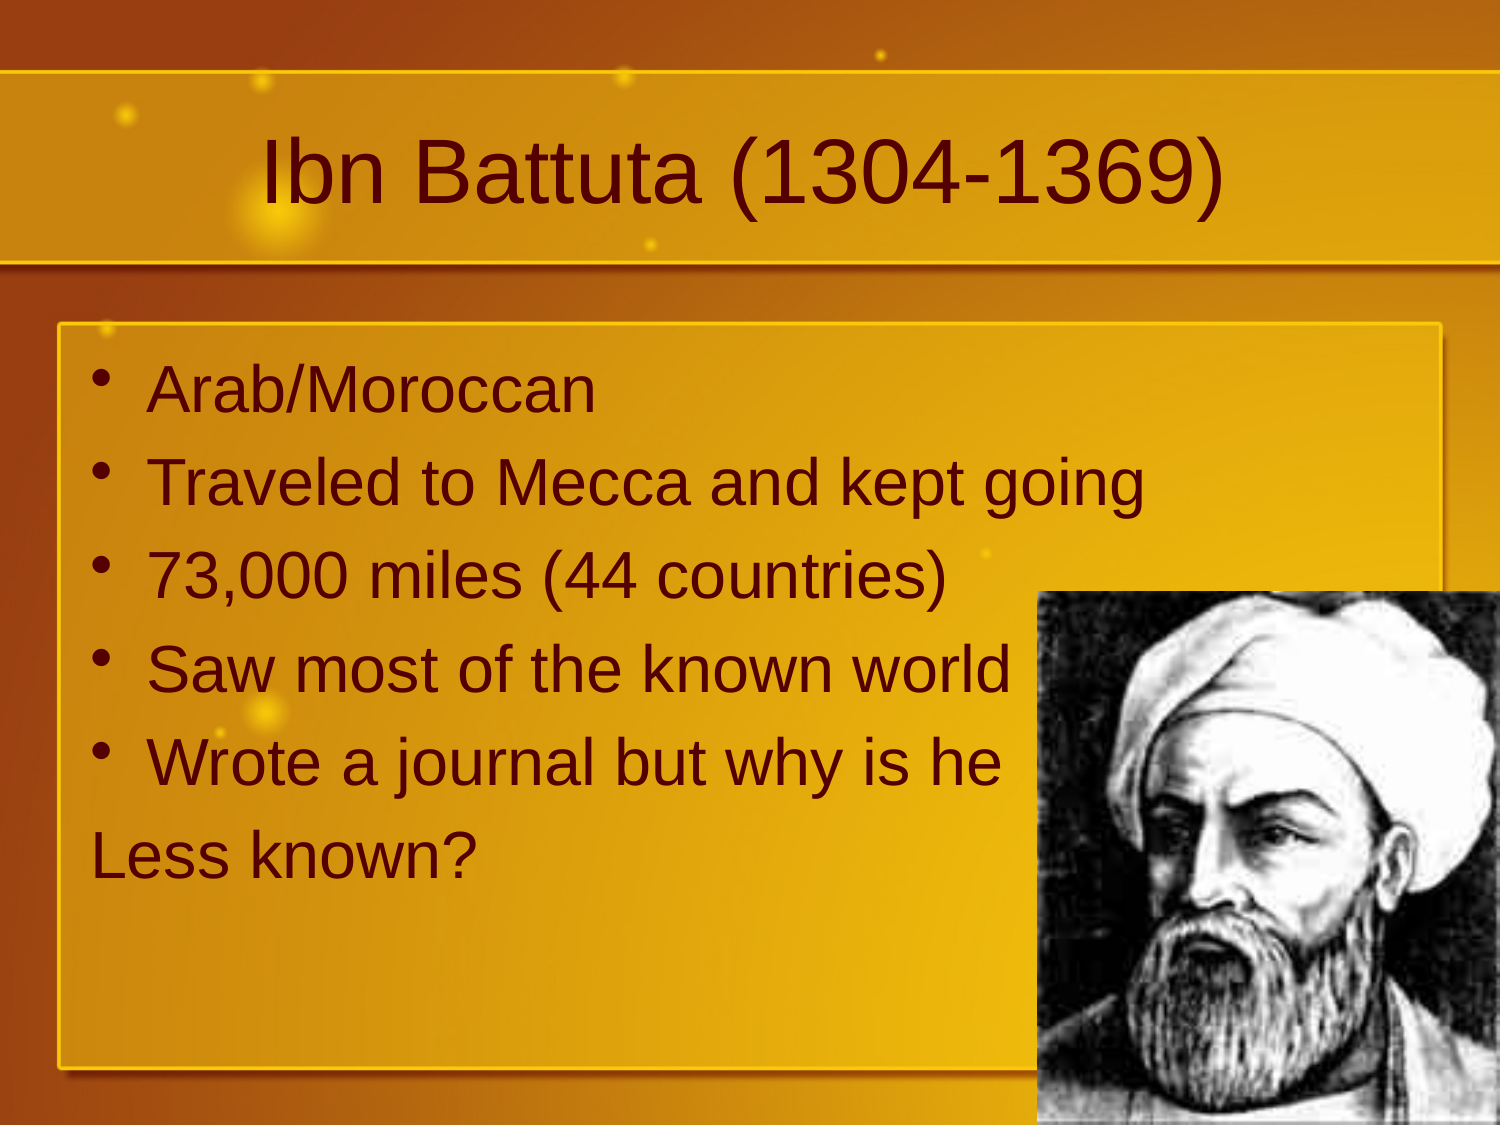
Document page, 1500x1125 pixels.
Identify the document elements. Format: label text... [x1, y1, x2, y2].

list Arab/Moroccan Traveled to Mecca and kept going 73,000 miles (44 countries) Saw most of the known world Wrote a journal but why is he Less known? [74, 337, 1426, 1059]
picture [0, 0, 1500, 1125]
title Ibn Battuta (1304-1369) [29, 77, 1460, 256]
